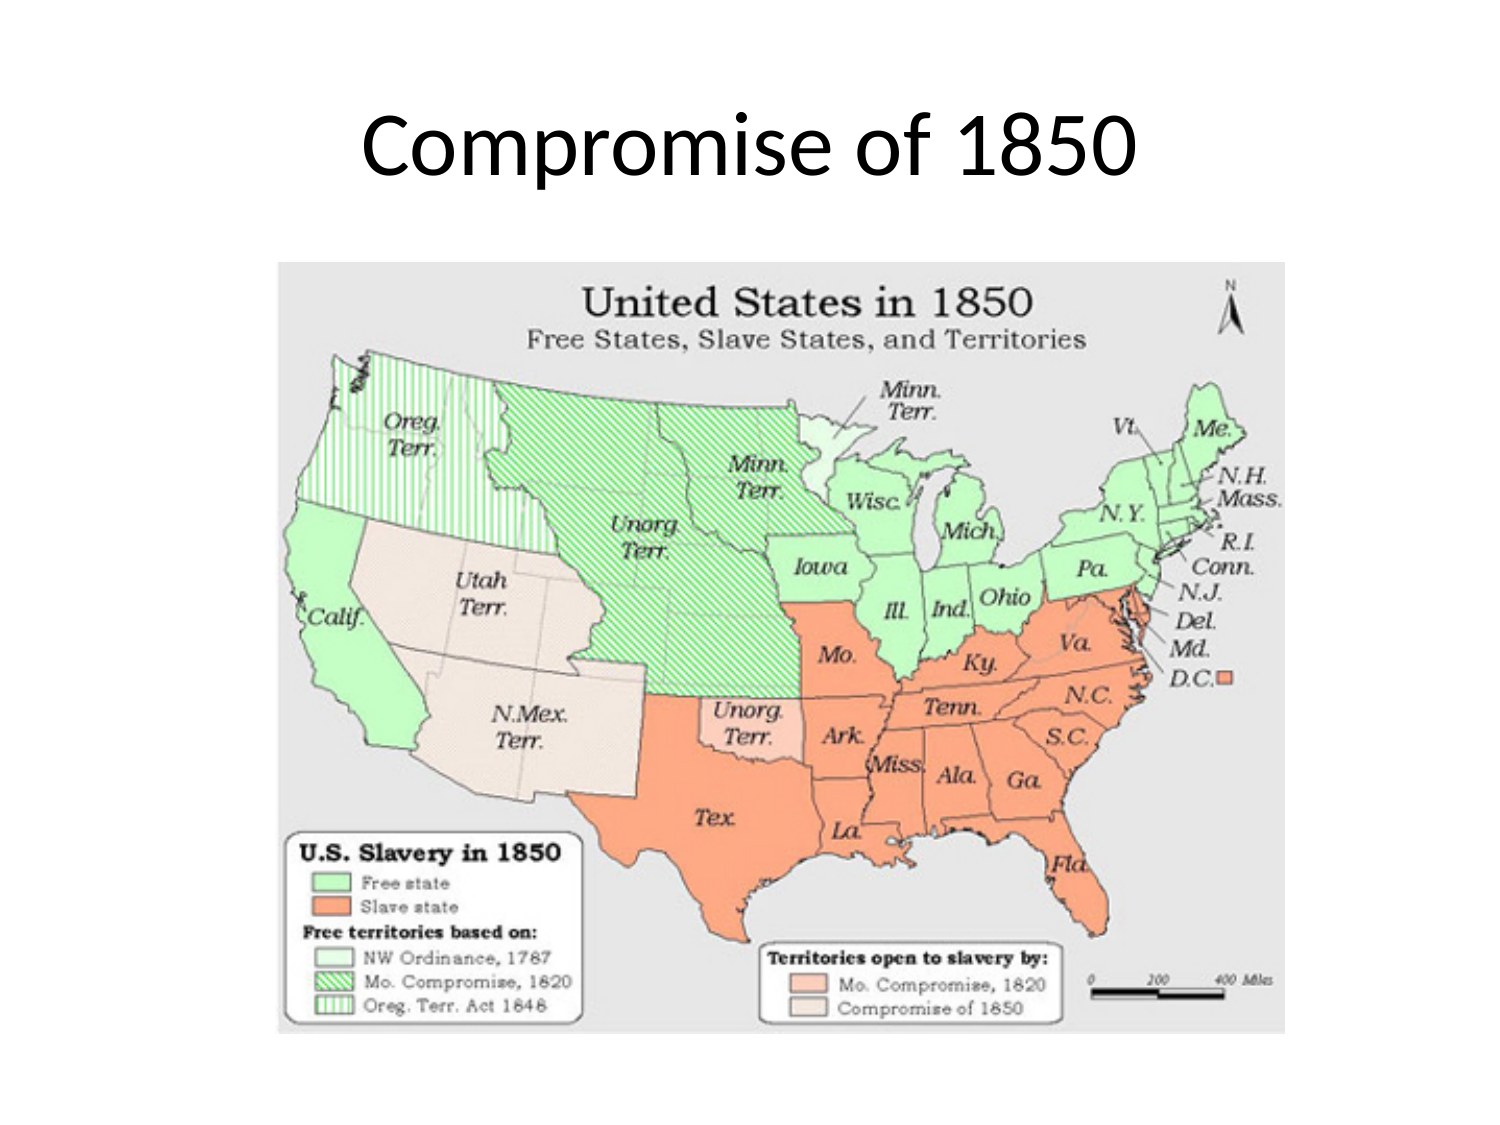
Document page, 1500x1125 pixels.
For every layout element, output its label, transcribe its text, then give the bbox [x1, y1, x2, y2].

title Compromise of 1850 [75, 45, 1425, 233]
picture [275, 262, 1285, 1034]
